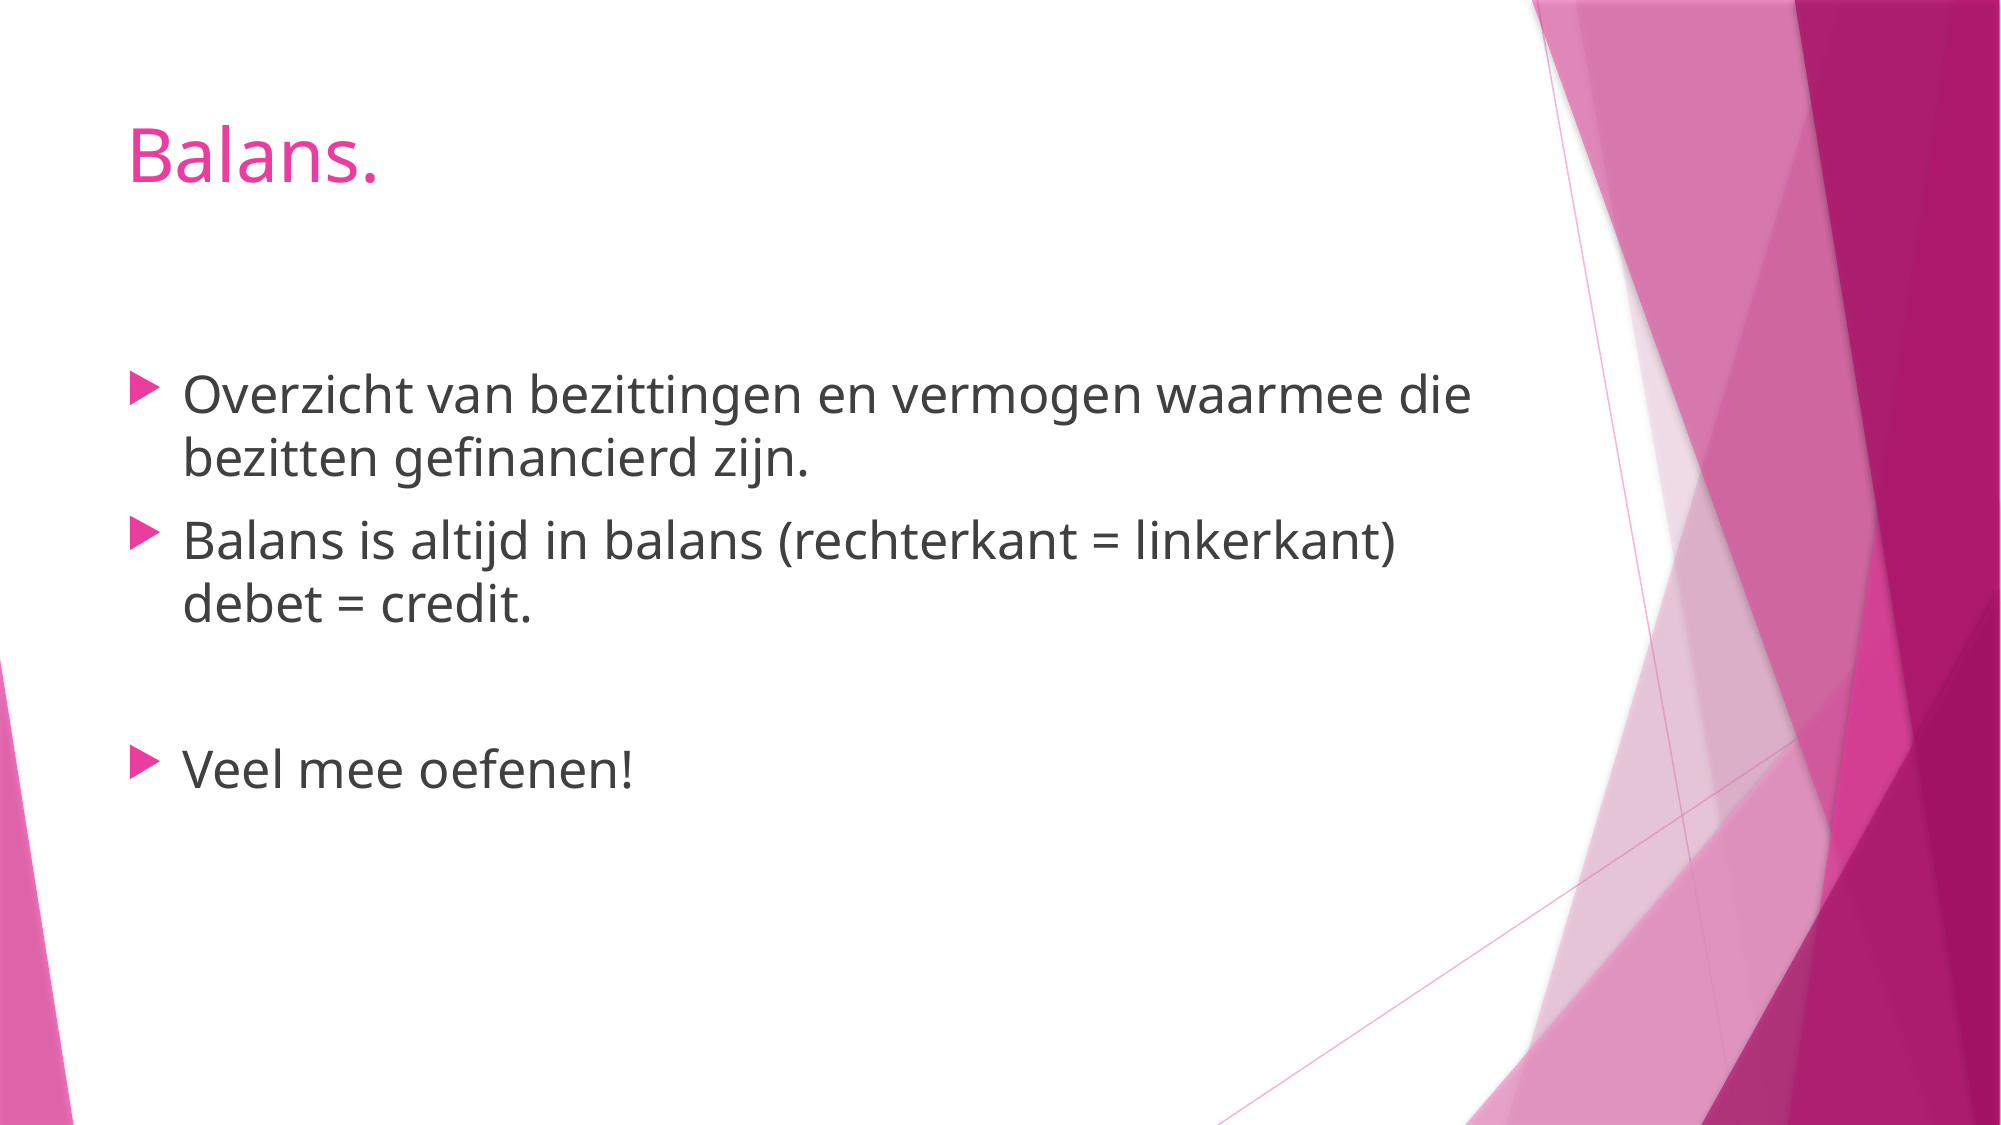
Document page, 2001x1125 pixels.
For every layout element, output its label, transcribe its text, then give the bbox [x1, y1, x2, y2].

title Balans. [111, 99, 1522, 317]
list Overzicht van bezittingen en vermogen waarmee die bezitten gefinancierd zijn. Balans is altijd in balans (rechterkant = linkerkant) debet = credit. Veel mee oefenen! [111, 354, 1522, 992]
